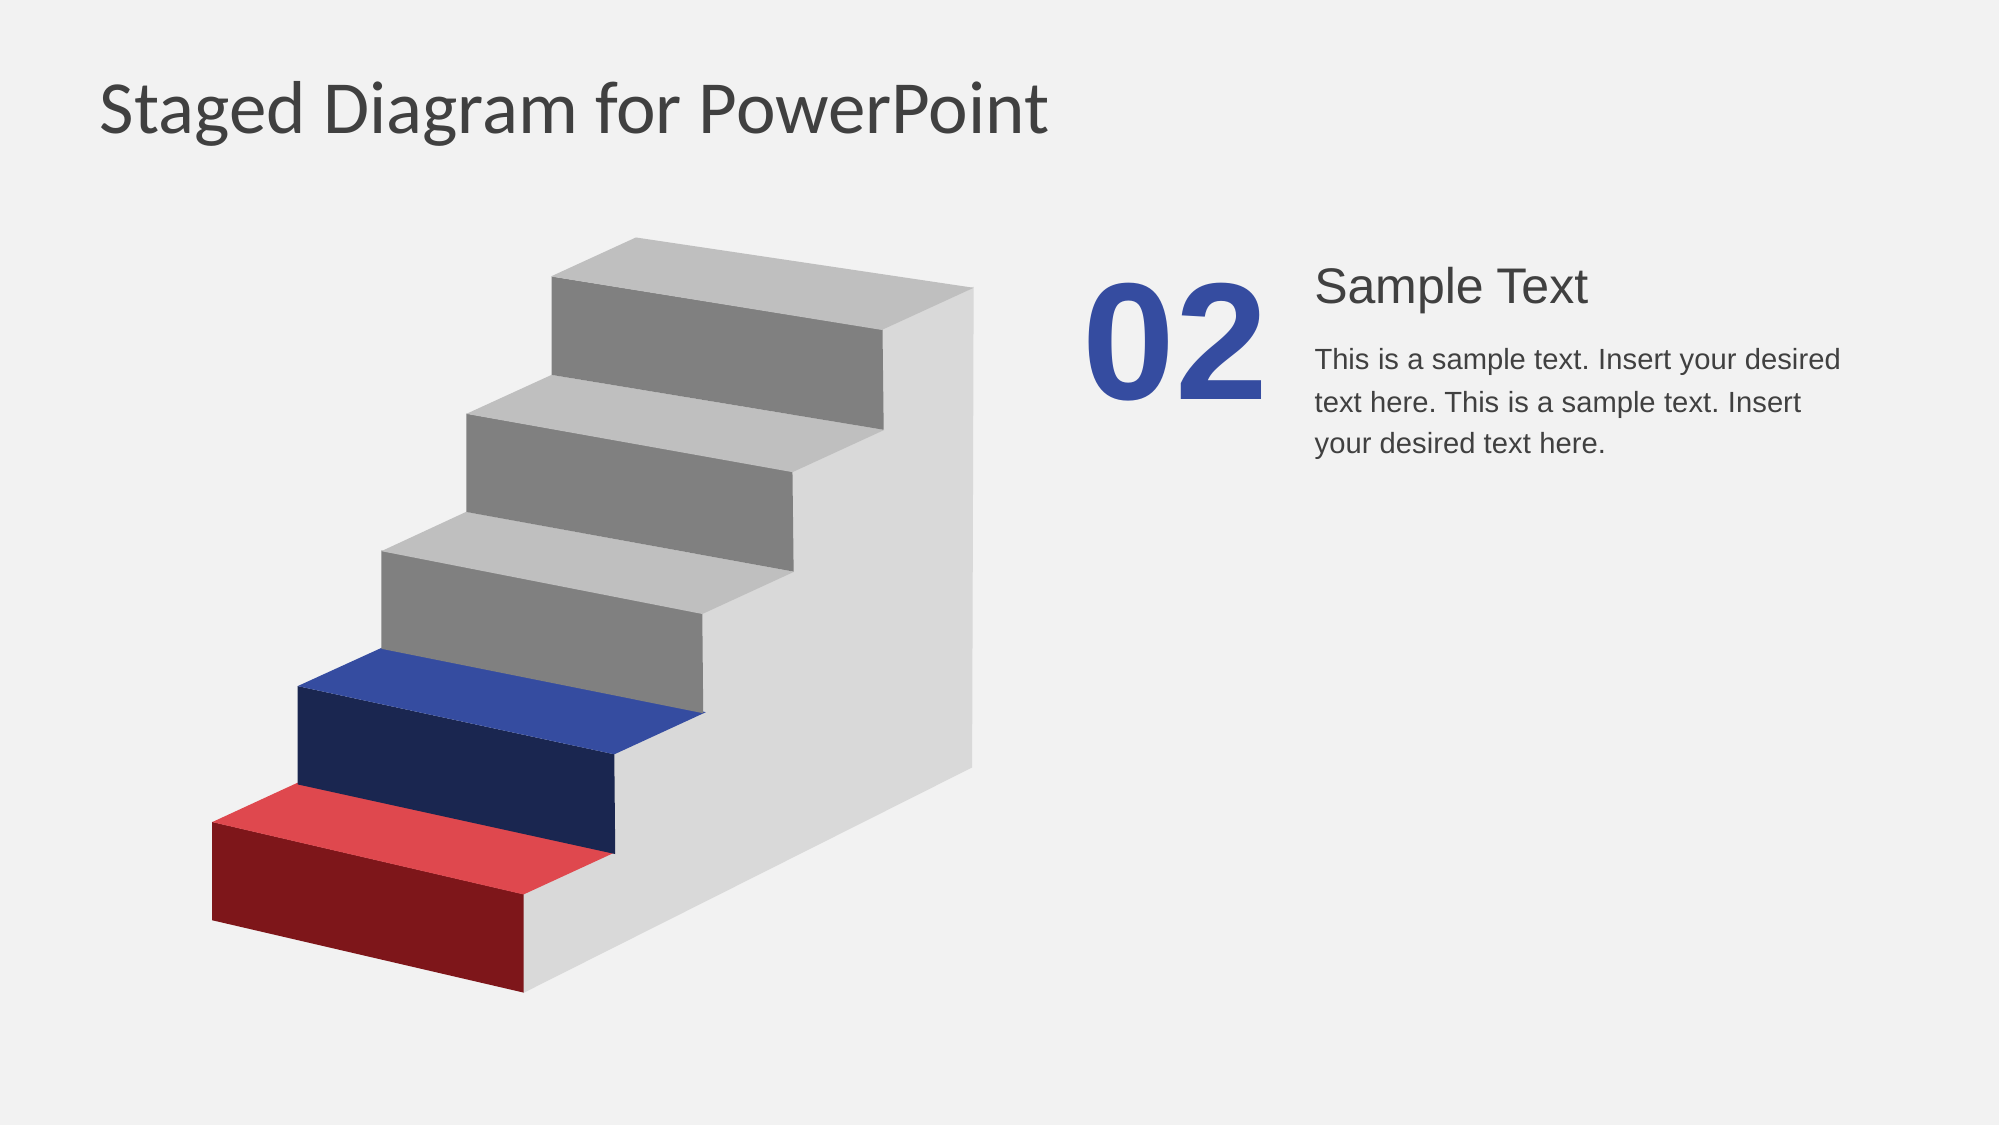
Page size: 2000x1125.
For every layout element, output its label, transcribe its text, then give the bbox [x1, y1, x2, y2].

title Staged Diagram for PowerPoint [99, 45, 1900, 162]
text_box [211, 237, 974, 994]
text_box Sample Text [1299, 246, 1828, 322]
text_box This is a sample text. Insert your desired text here. This is a sample text. Insert your desired text here. [1299, 326, 1863, 468]
text_box 02 [1067, 225, 1284, 440]
